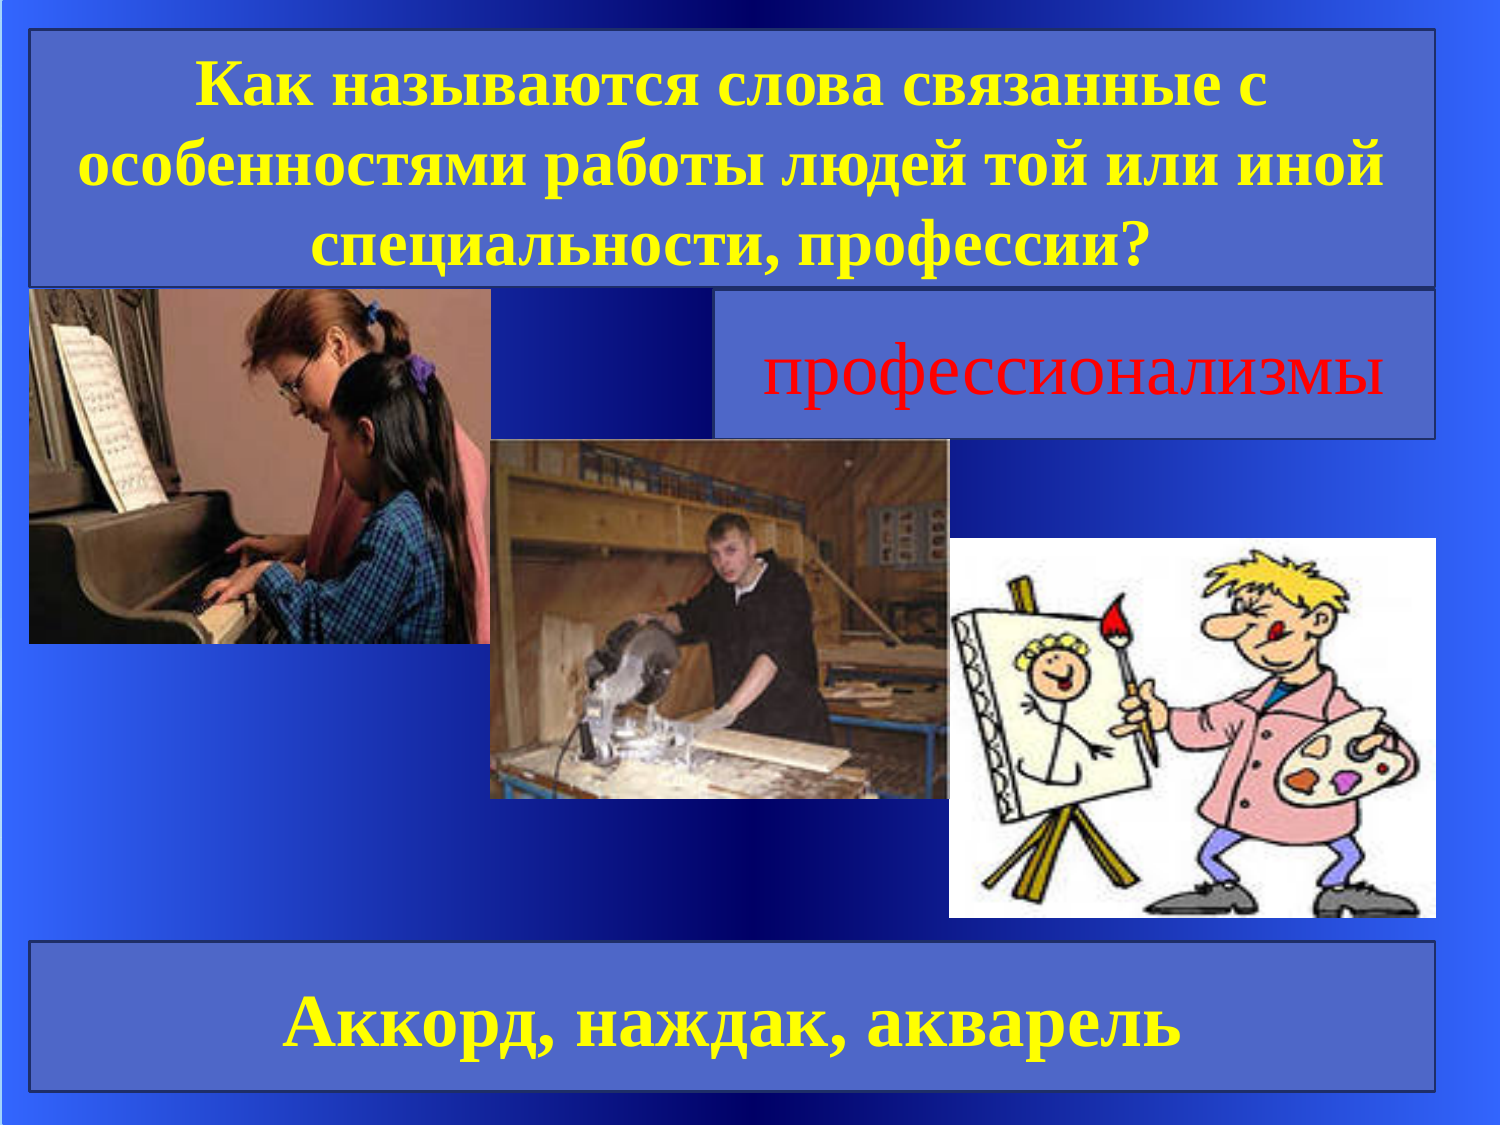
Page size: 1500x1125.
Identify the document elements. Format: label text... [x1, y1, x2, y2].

text_box Как называются слова связанные с особенностями работы людей той или иной специальности, профессии? [28, 28, 1436, 288]
text_box Аккорд, наждак, акварель [28, 940, 1436, 1093]
text_box [2, 0, 1500, 1125]
text_box профессионализмы [712, 288, 1436, 440]
picture [29, 289, 1436, 919]
